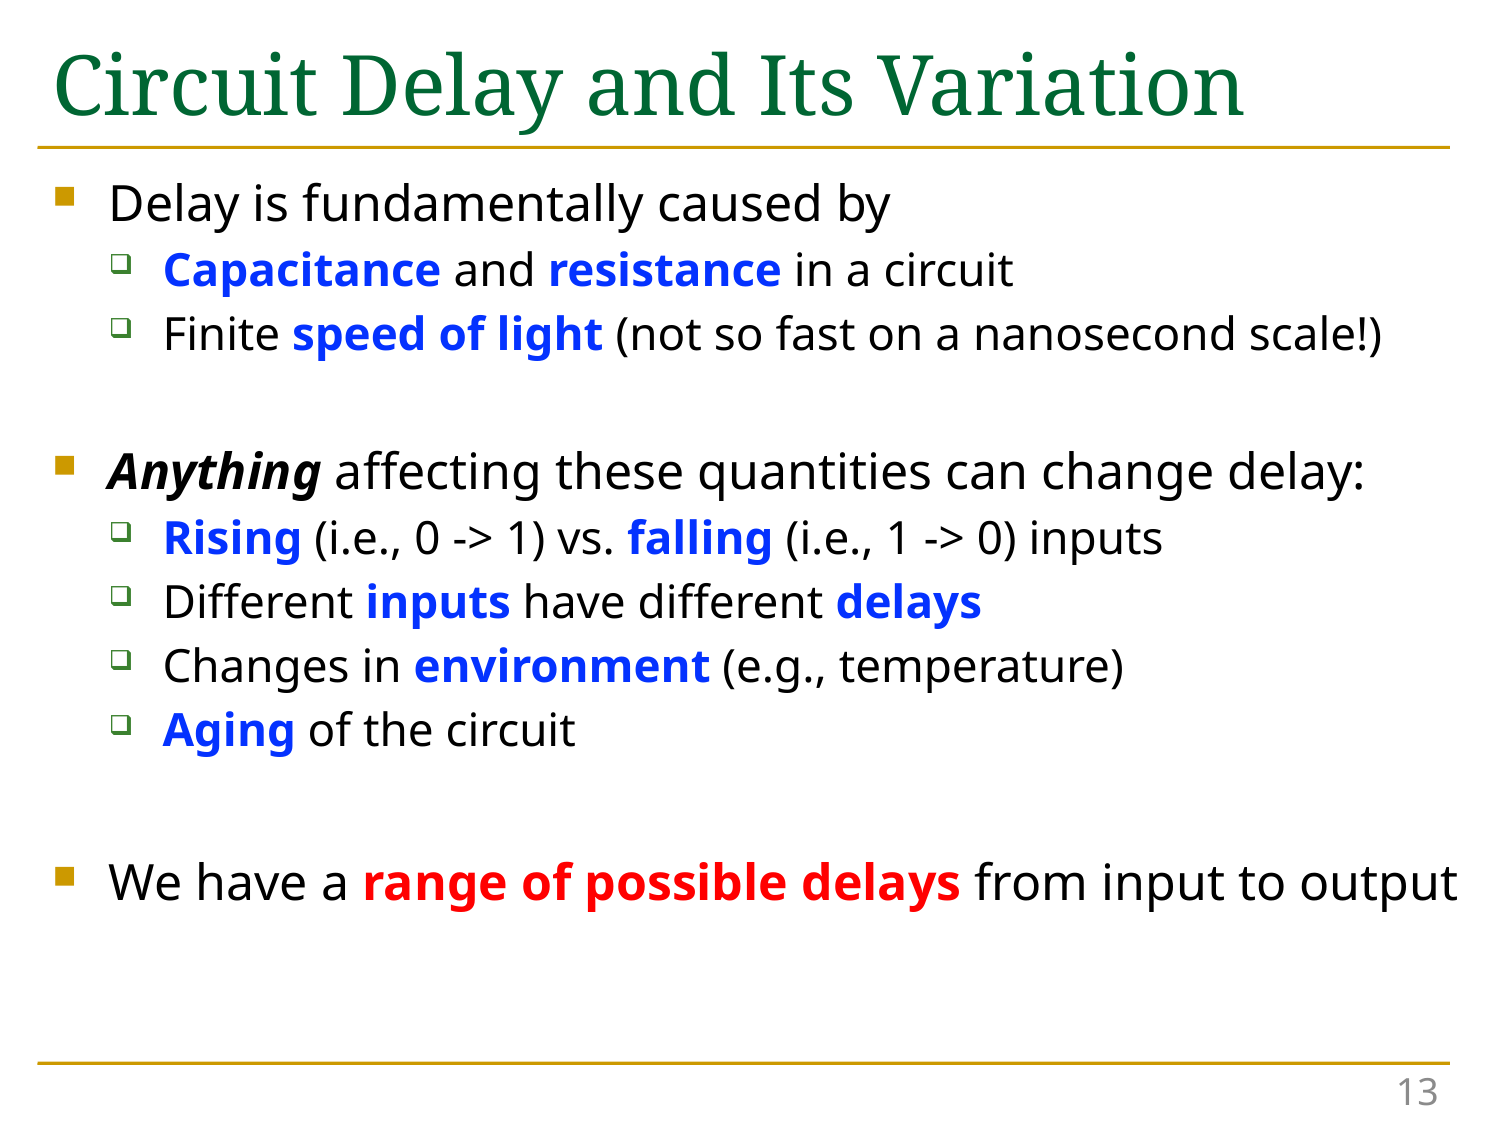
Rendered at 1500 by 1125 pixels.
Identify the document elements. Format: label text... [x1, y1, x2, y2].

slide_number 13 [1116, 1063, 1454, 1124]
list Delay is fundamentally caused by Capacitance and resistance in a circuit Finite speed of light (not so fast on a nanosecond scale!) Anything affecting these quantities can change delay: Rising (i.e., 0 -> 1) vs. falling (i.e., 1 -> 0) inputs Different inputs have different delays Changes in environment (e.g., temperature) Aging of the circuit We have a range of possible delays from input to output [37, 163, 1488, 988]
title Circuit Delay and Its Variation [37, 24, 1450, 163]
